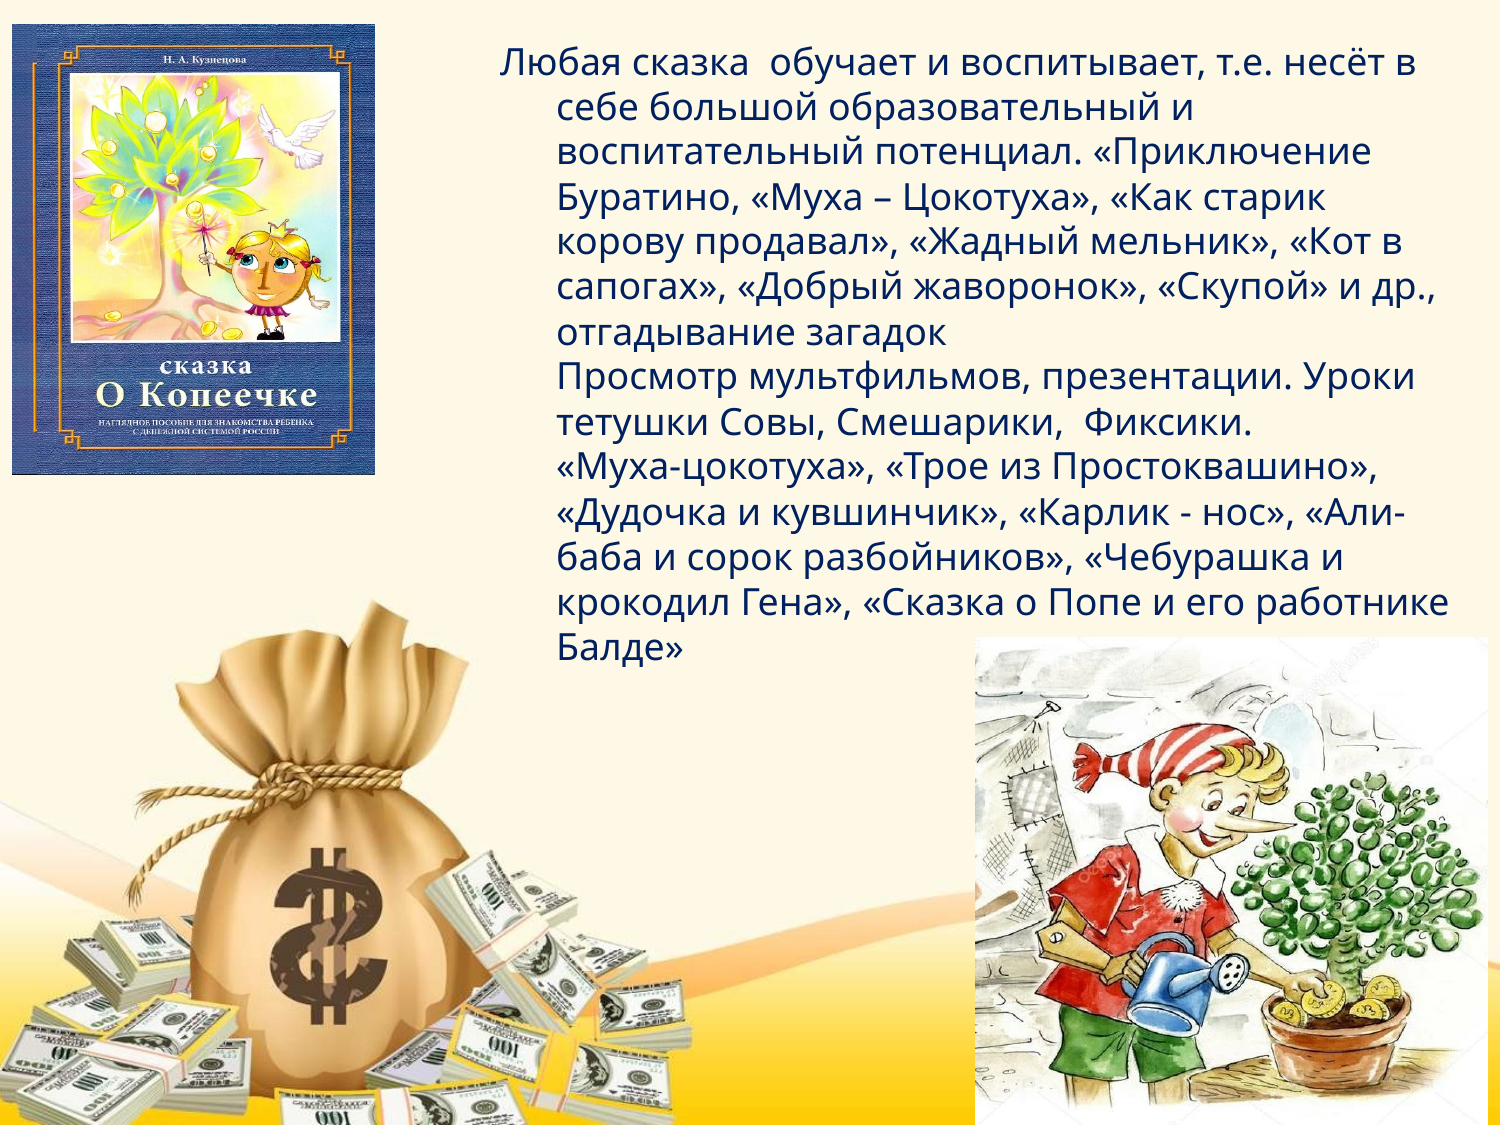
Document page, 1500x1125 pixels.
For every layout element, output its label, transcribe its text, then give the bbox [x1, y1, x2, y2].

title Любая сказка обучает и воспитывает, т.е. несёт в себе большой образовательный и воспитательный потенциал. «Приключение Буратино, «Муха – Цокотуха», «Как старик корову продавал», «Жадный мельник», «Кот в сапогах», «Добрый жаворонок», «Скупой» и др., отгадывание загадок Просмотр мультфильмов, презентации. Уроки тетушки Совы, Смешарики, Фиксики. «Муха-цокотуха», «Трое из Простоквашино», «Дудочка и кувшинчик», «Карлик - нос», «Али-баба и сорок разбойников», «Чебурашка и крокодил Гена», «Сказка о Попе и его работнике Балде» [500, 37, 1463, 740]
picture [0, 0, 1500, 1125]
